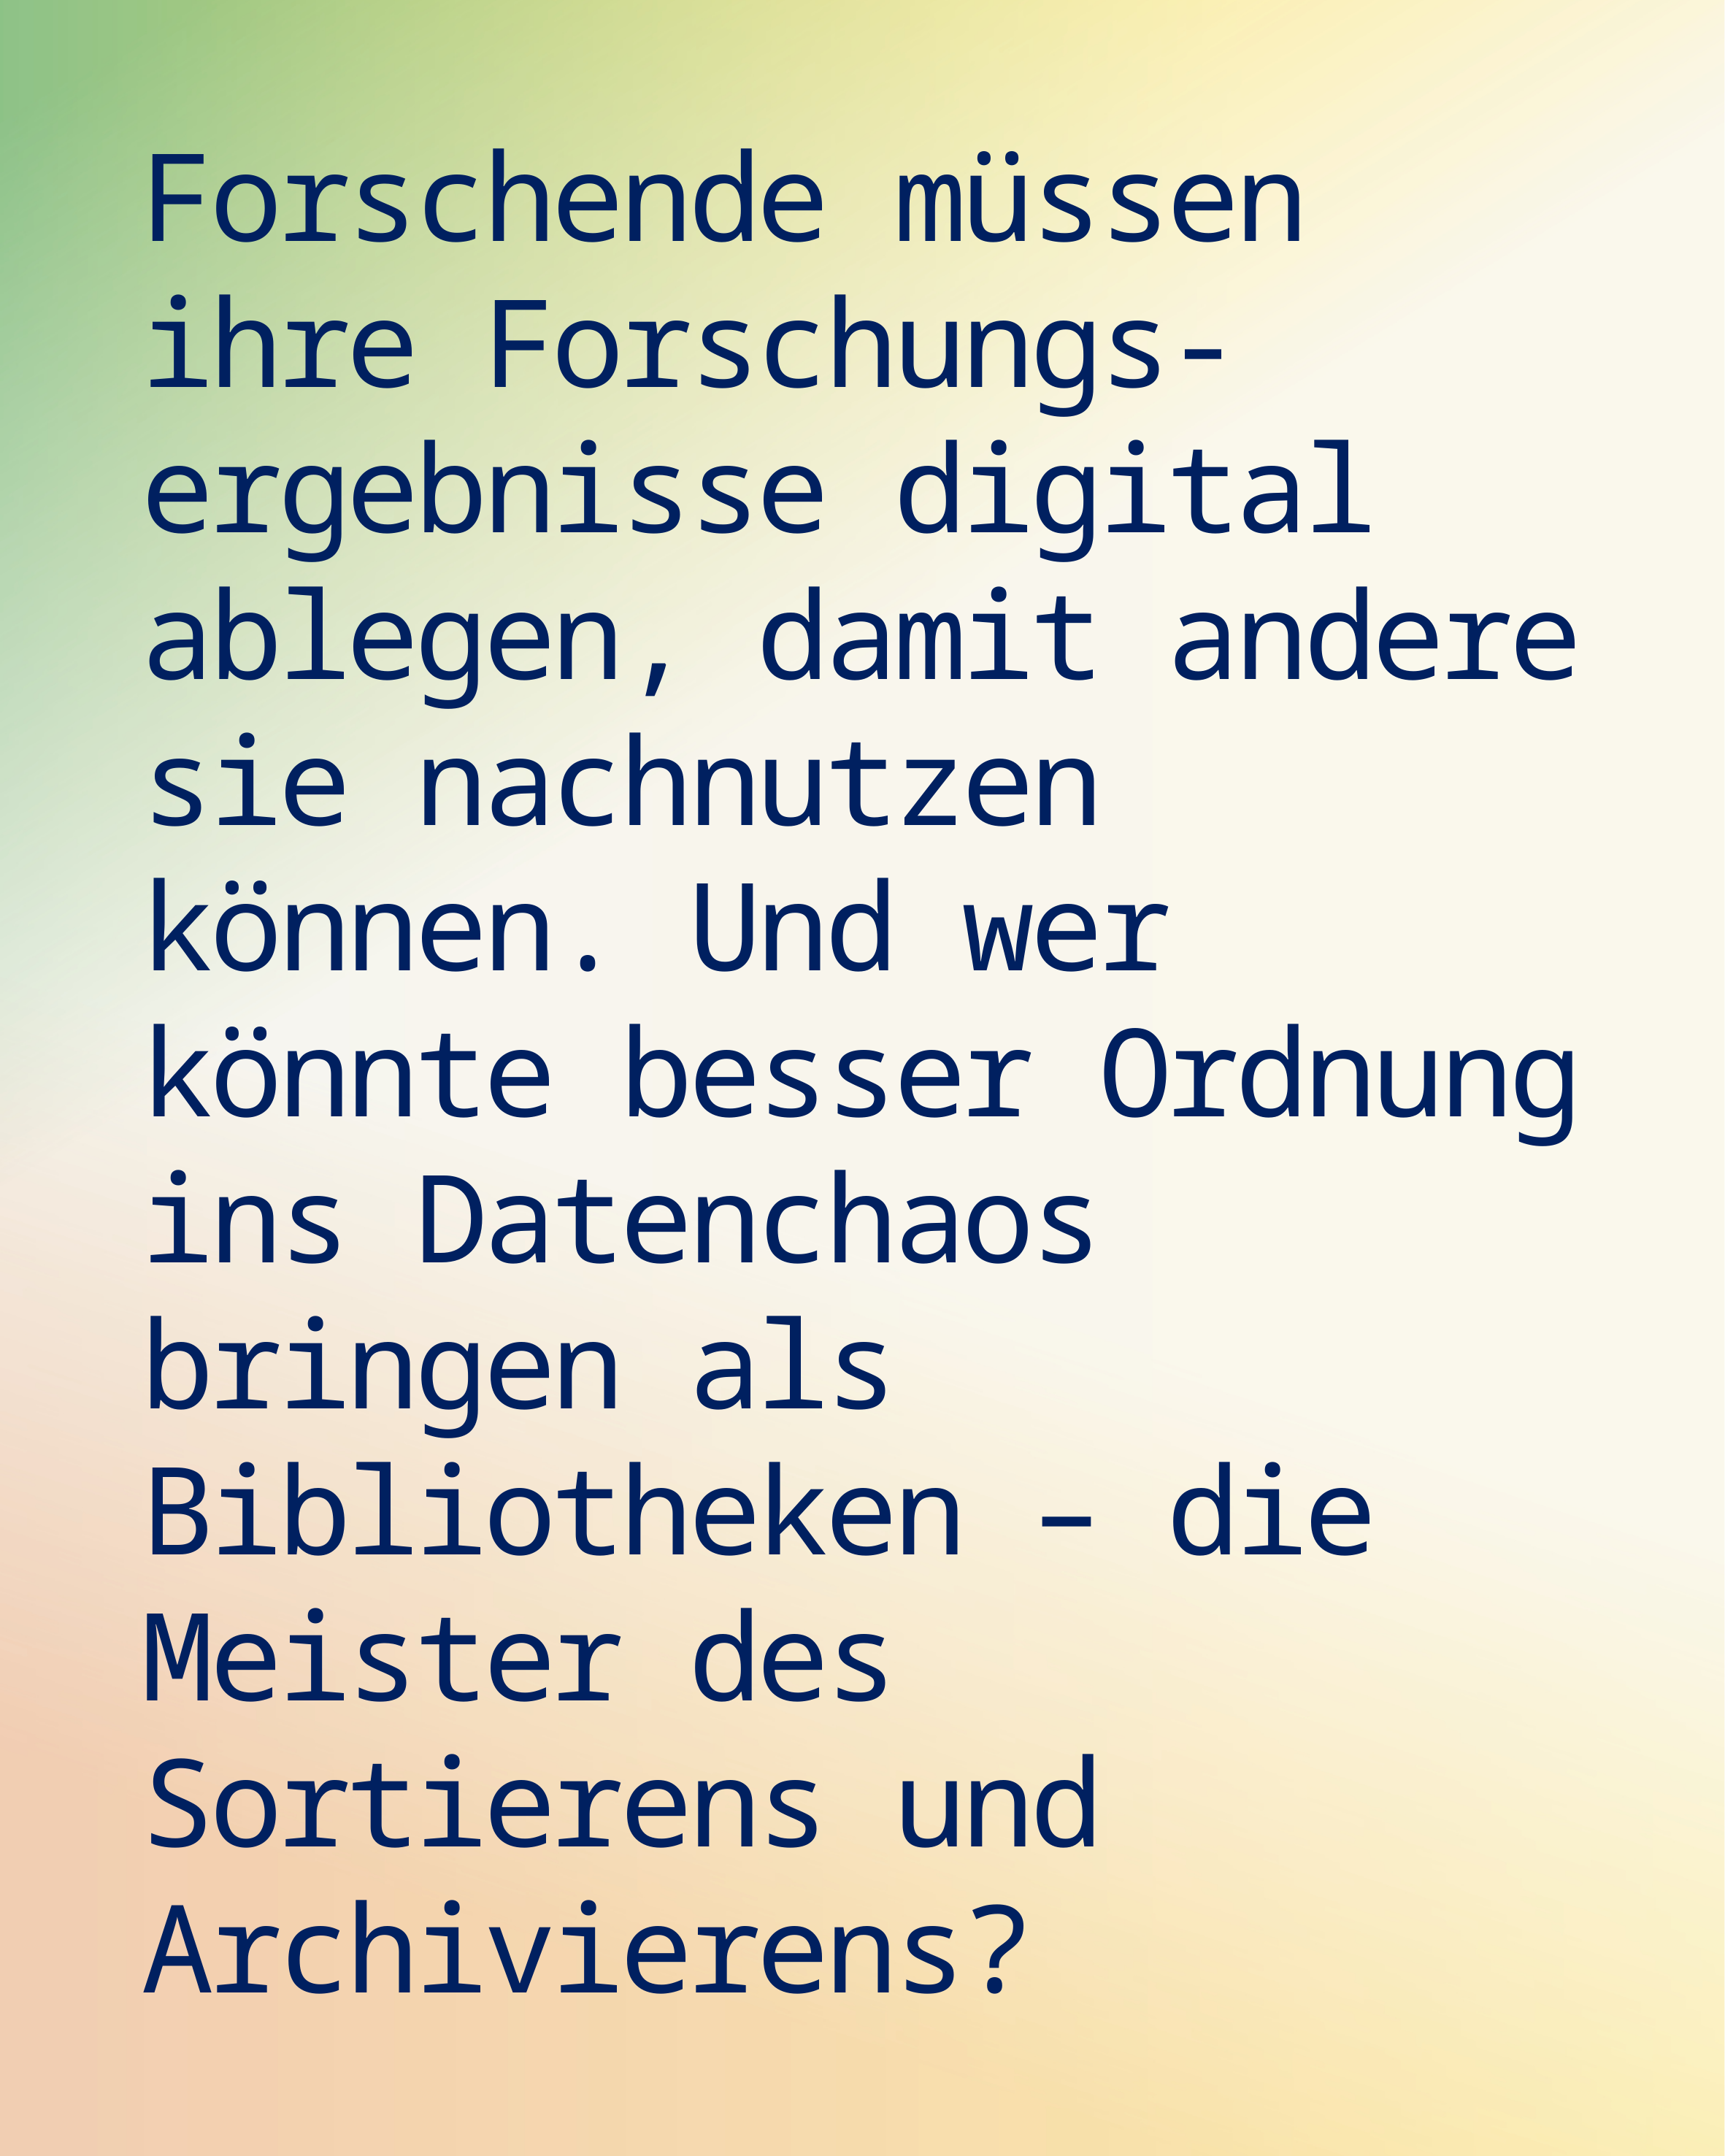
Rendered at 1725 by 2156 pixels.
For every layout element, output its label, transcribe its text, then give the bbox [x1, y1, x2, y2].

picture [0, 0, 1725, 2156]
text_box Forschende müssen ihre Forschungs-ergebnisse digital ablegen, damit andere sie nachnutzen können. Und wer könnte besser Ordnung ins Datenchaos bringen als Bibliotheken – die Meister des Sortierens und Archivierens? [131, 114, 1643, 2023]
